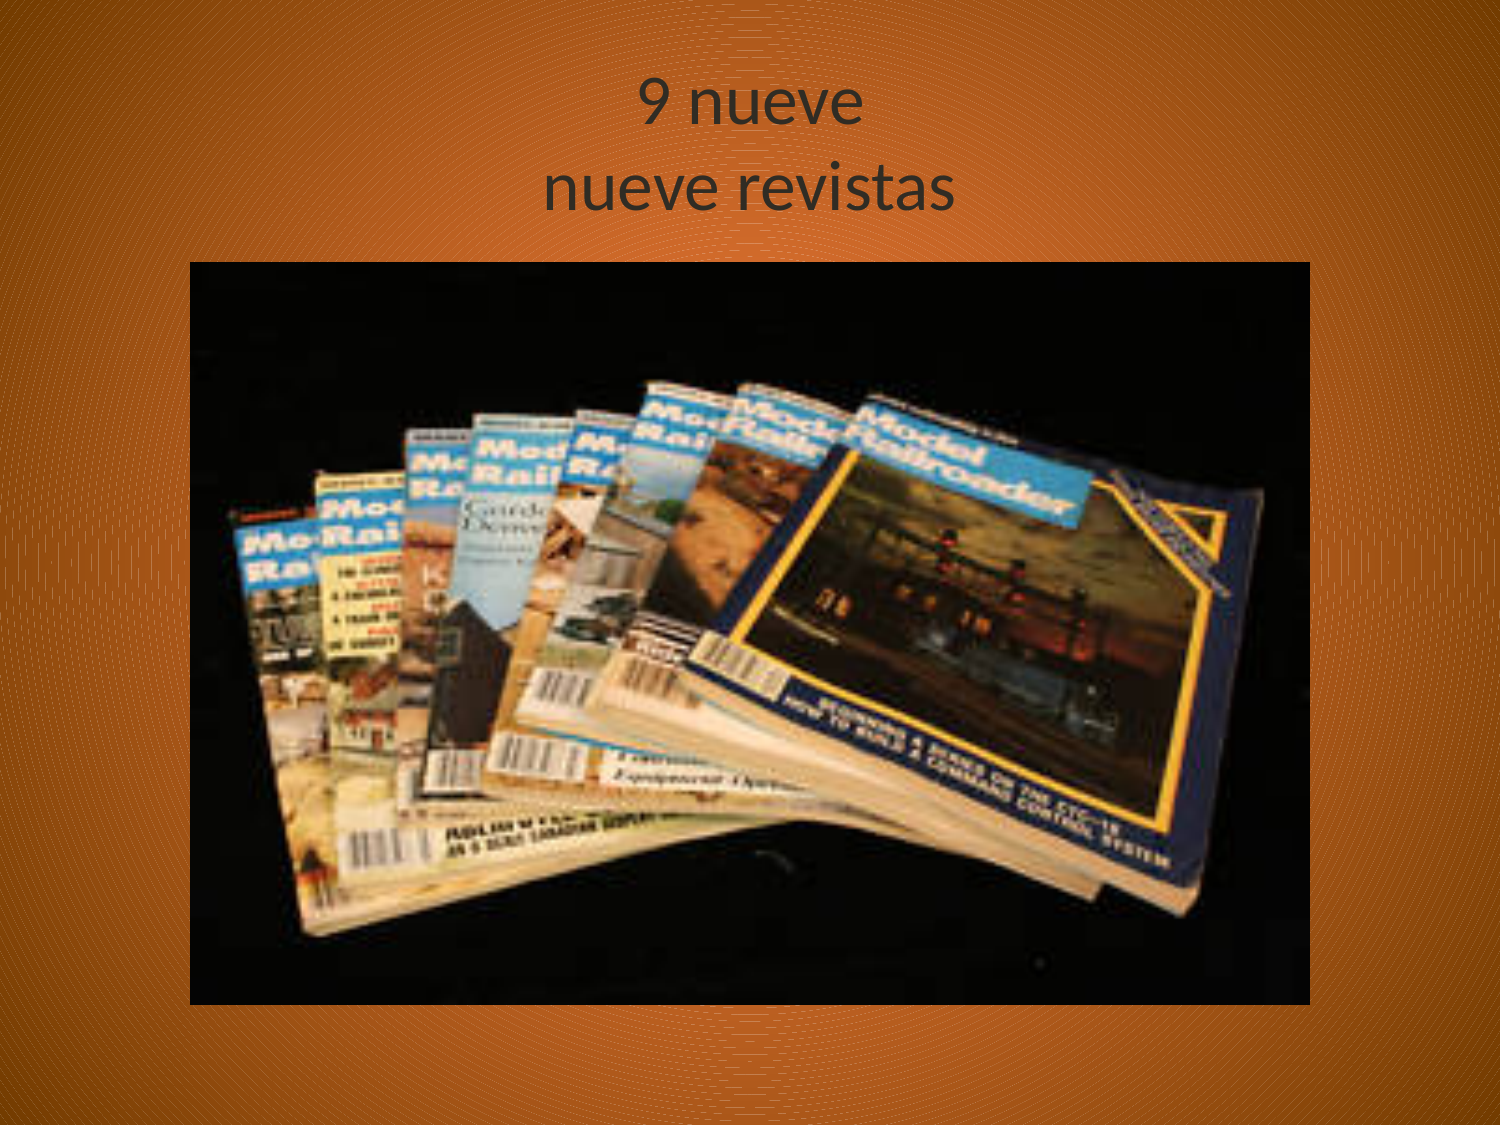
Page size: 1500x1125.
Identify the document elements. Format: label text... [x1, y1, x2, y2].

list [74, 262, 1426, 1006]
title 9 nueve nueve revistas [75, 45, 1425, 233]
